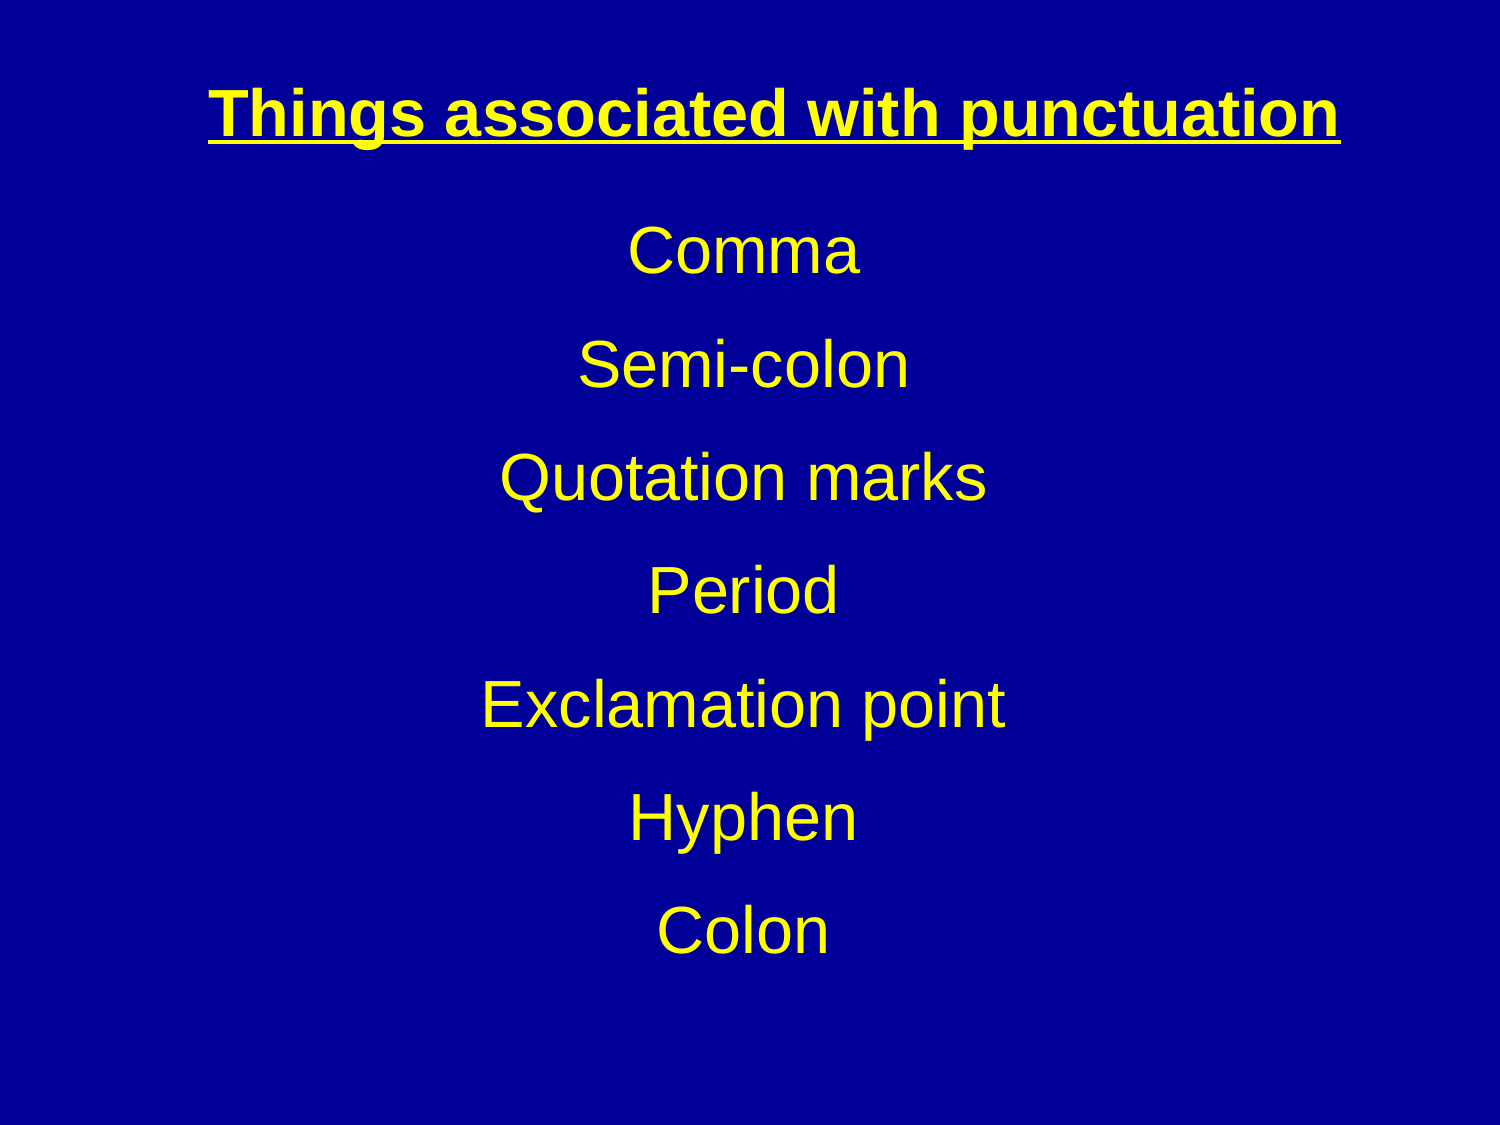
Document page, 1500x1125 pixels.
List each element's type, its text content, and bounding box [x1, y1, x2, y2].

text_box Things associated with punctuation [75, 62, 1475, 158]
text_box Comma Semi-colon Quotation marks Period Exclamation point Hyphen Colon [0, 199, 1488, 1088]
